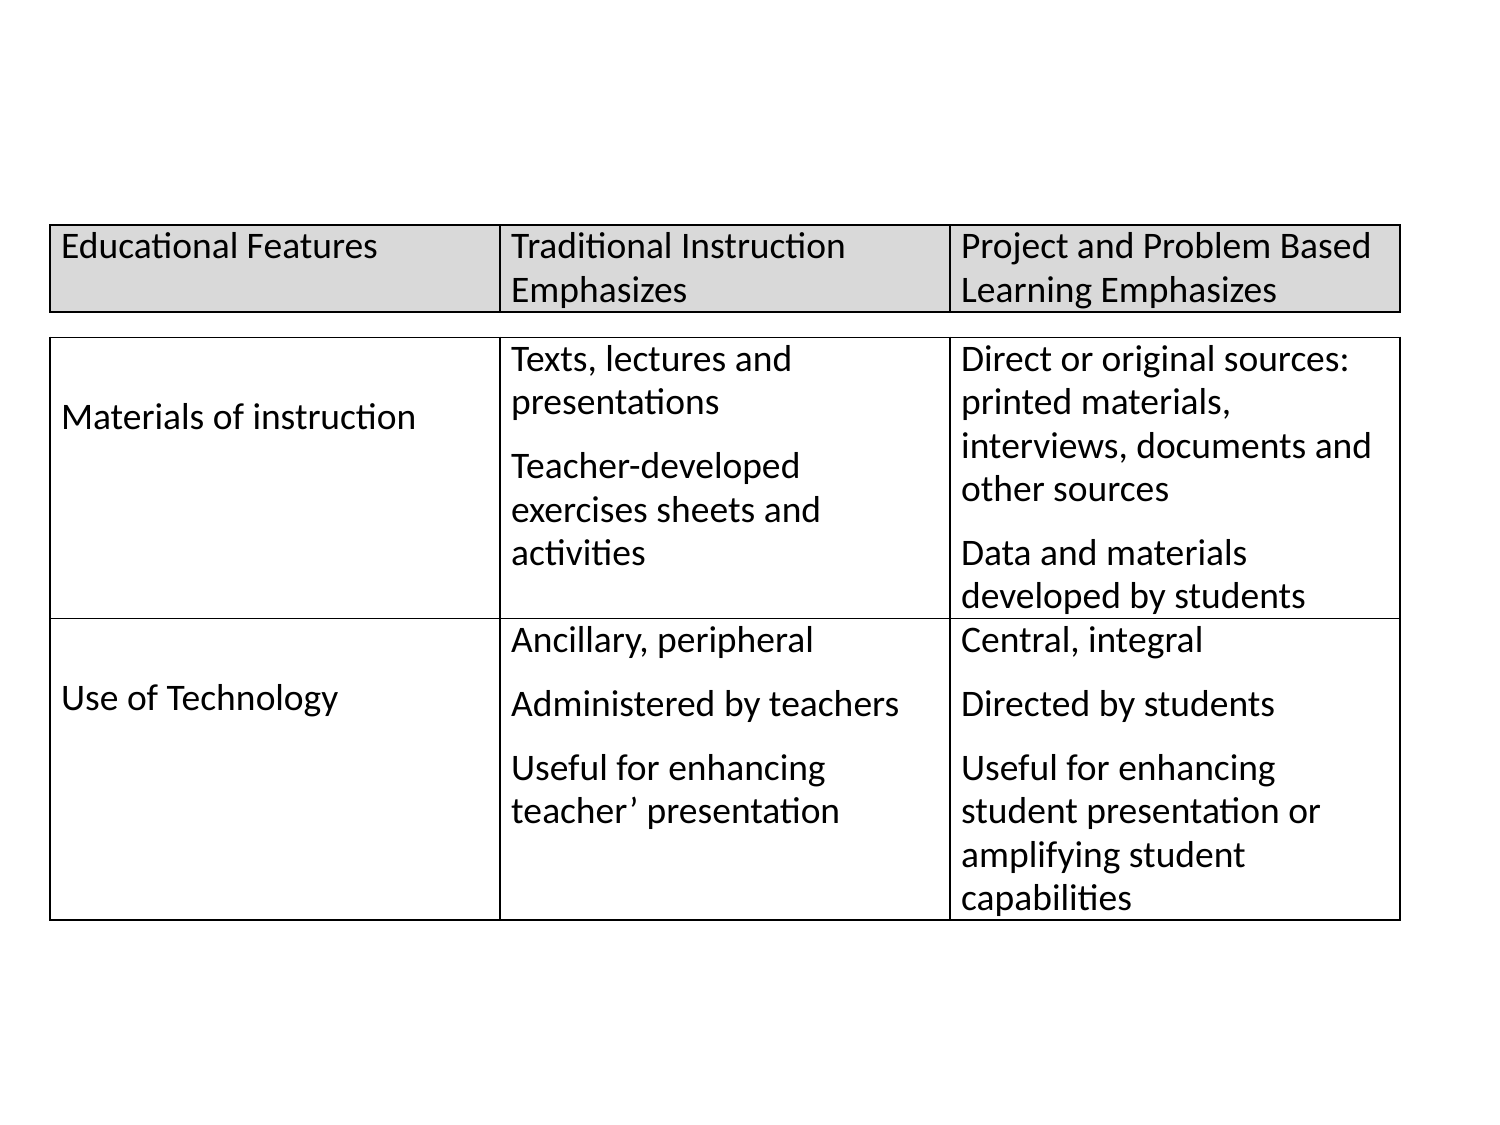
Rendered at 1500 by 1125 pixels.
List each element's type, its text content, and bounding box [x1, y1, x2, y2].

table_header Traditional Instruction Emphasizes [501, 226, 949, 311]
table_header Direct or original sources: printed materials, interviews, documents and other sources Data and materials developed by students [951, 338, 1399, 618]
table_header Materials of instruction [51, 338, 499, 618]
table_cell Ancillary, peripheral Administered by teachers Useful for enhancing teacher’ presentation [501, 619, 949, 919]
table_header Texts, lectures and presentations Teacher-developed exercises sheets and activities [501, 338, 949, 618]
table_header Project and Problem Based Learning Emphasizes [951, 226, 1399, 311]
table_header Educational Features [51, 226, 499, 311]
table_cell Central, integral Directed by students Useful for enhancing student presentation or amplifying student capabilities [951, 619, 1399, 919]
table_cell Use of Technology [51, 619, 499, 919]
